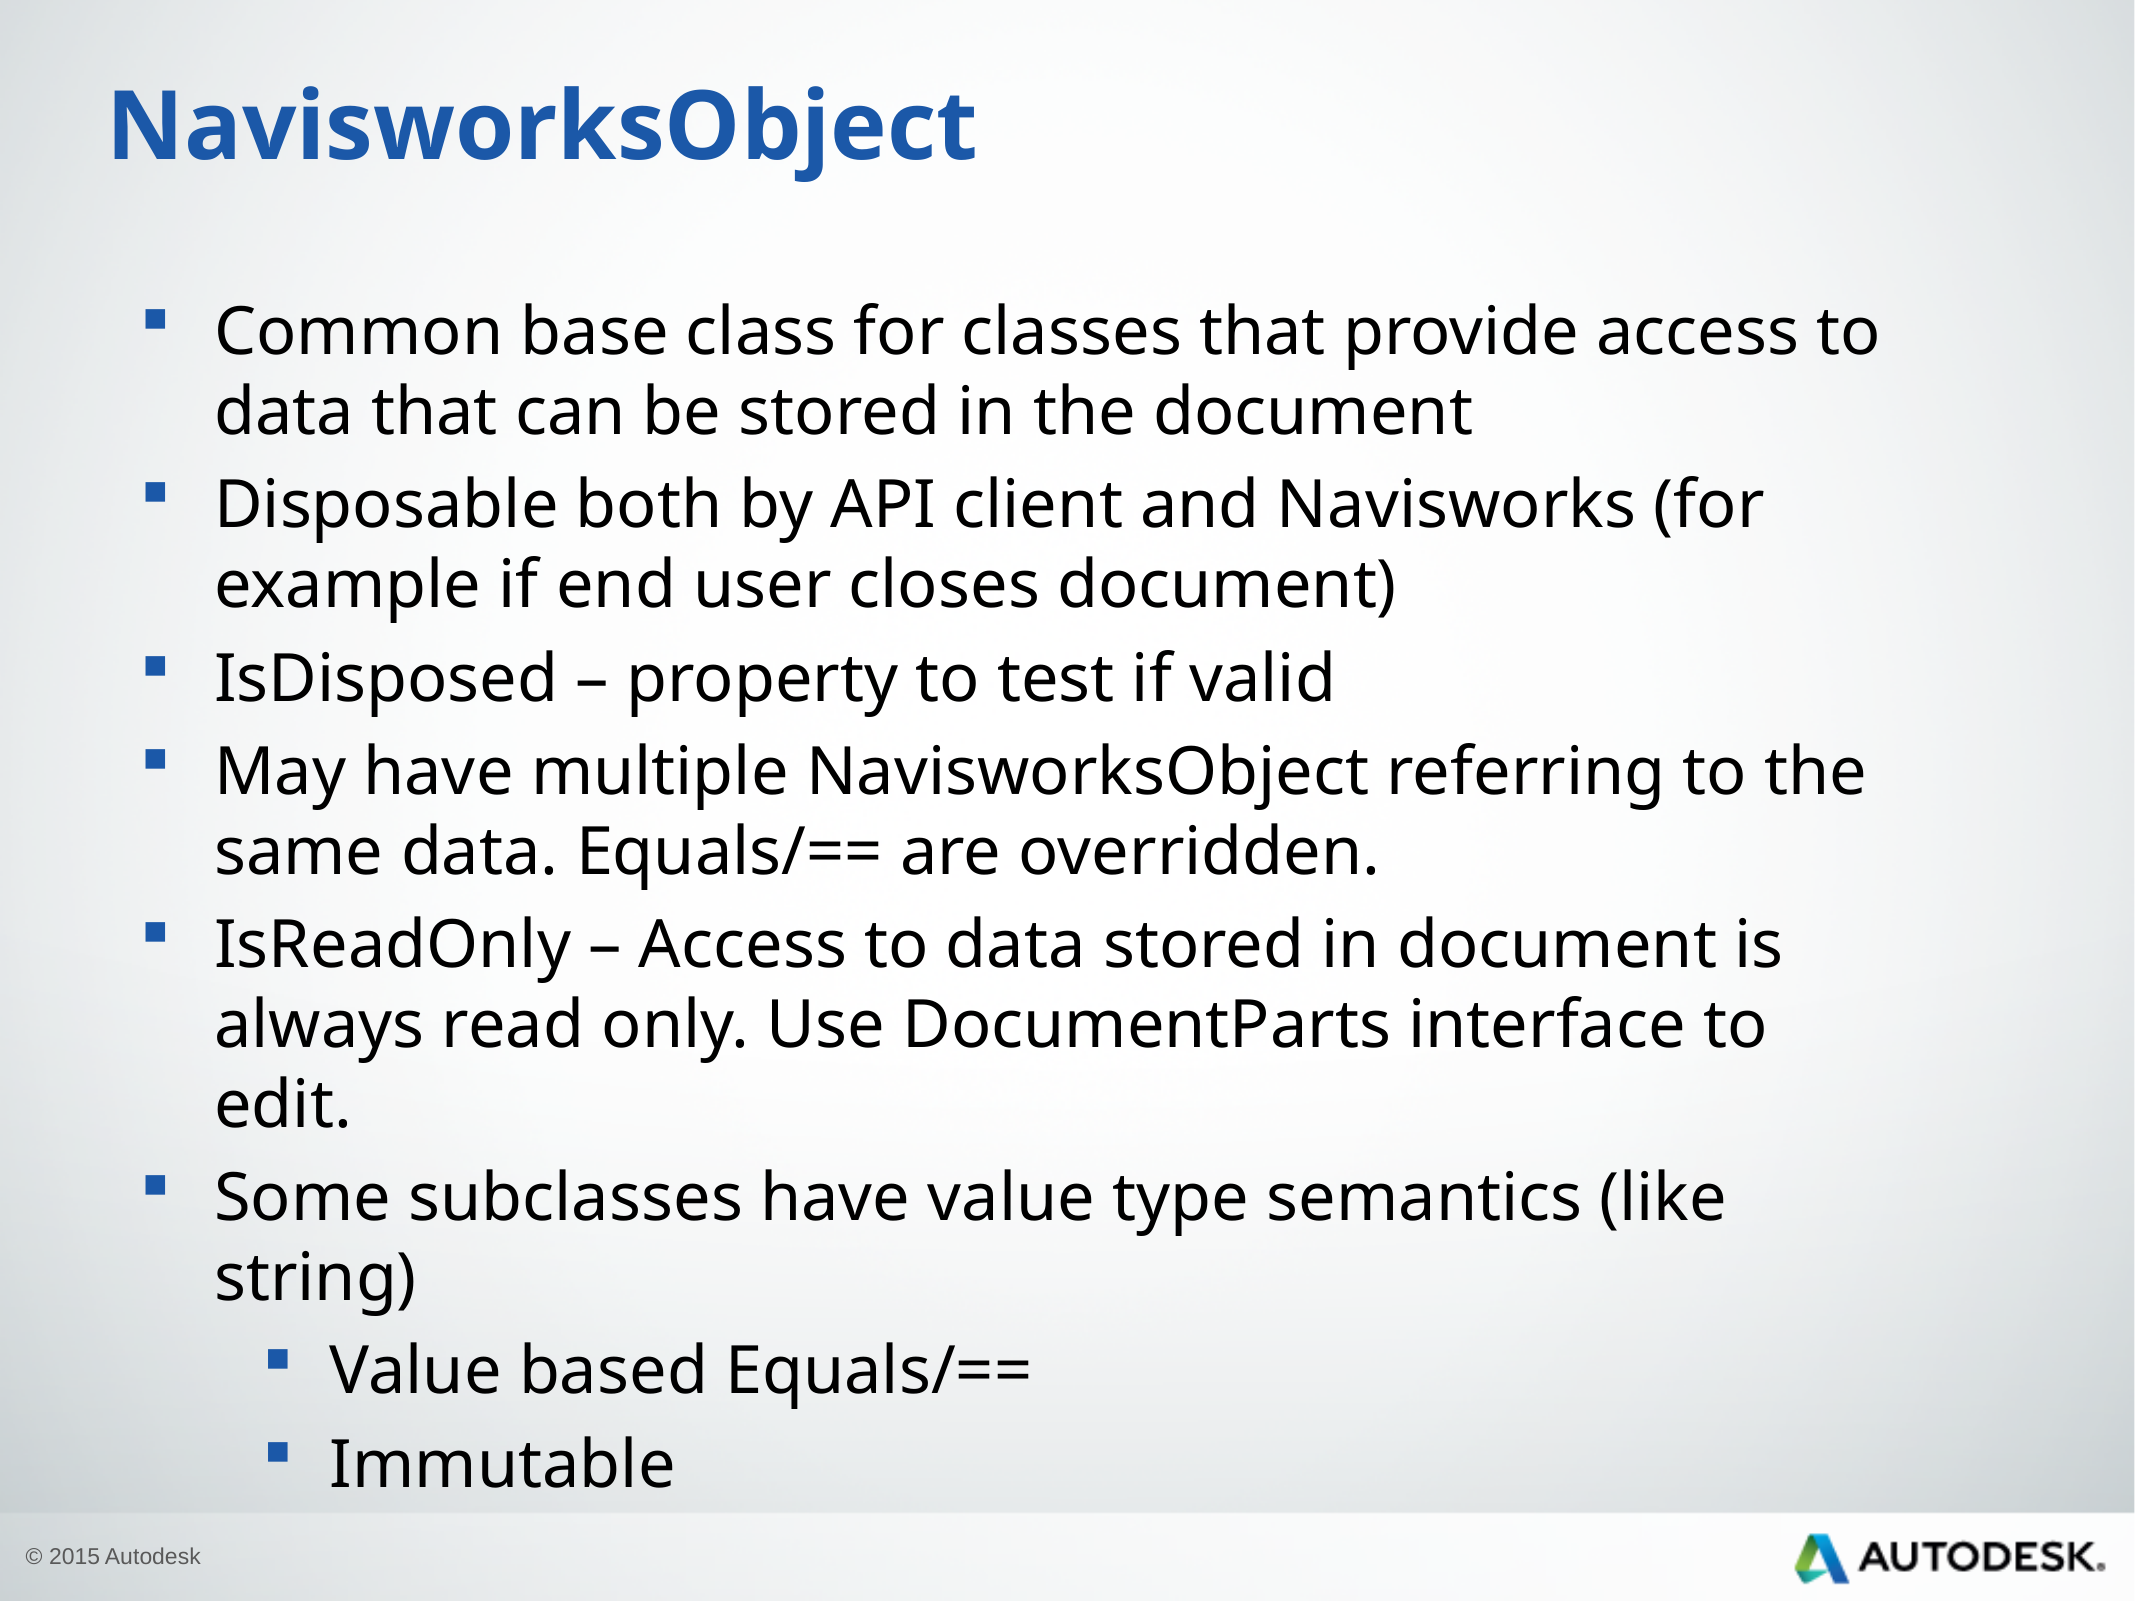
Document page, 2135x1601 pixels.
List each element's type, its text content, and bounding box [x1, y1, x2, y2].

picture [0, 0, 2135, 1601]
title NavisworksObject [106, 64, 2028, 331]
list Common base class for classes that provide access to data that can be stored in the document Disposable both by API client and Navisworks (for example if end user closes document) IsDisposed – property to test if valid May have multiple NavisworksObject referring to the same data. Equals/== are overridden. IsReadOnly – Access to data stored in document is always read only. Use DocumentParts interface to edit. Some subclasses have value type semantics (like string) Value based Equals/== Immutable [0, 287, 1921, 1401]
